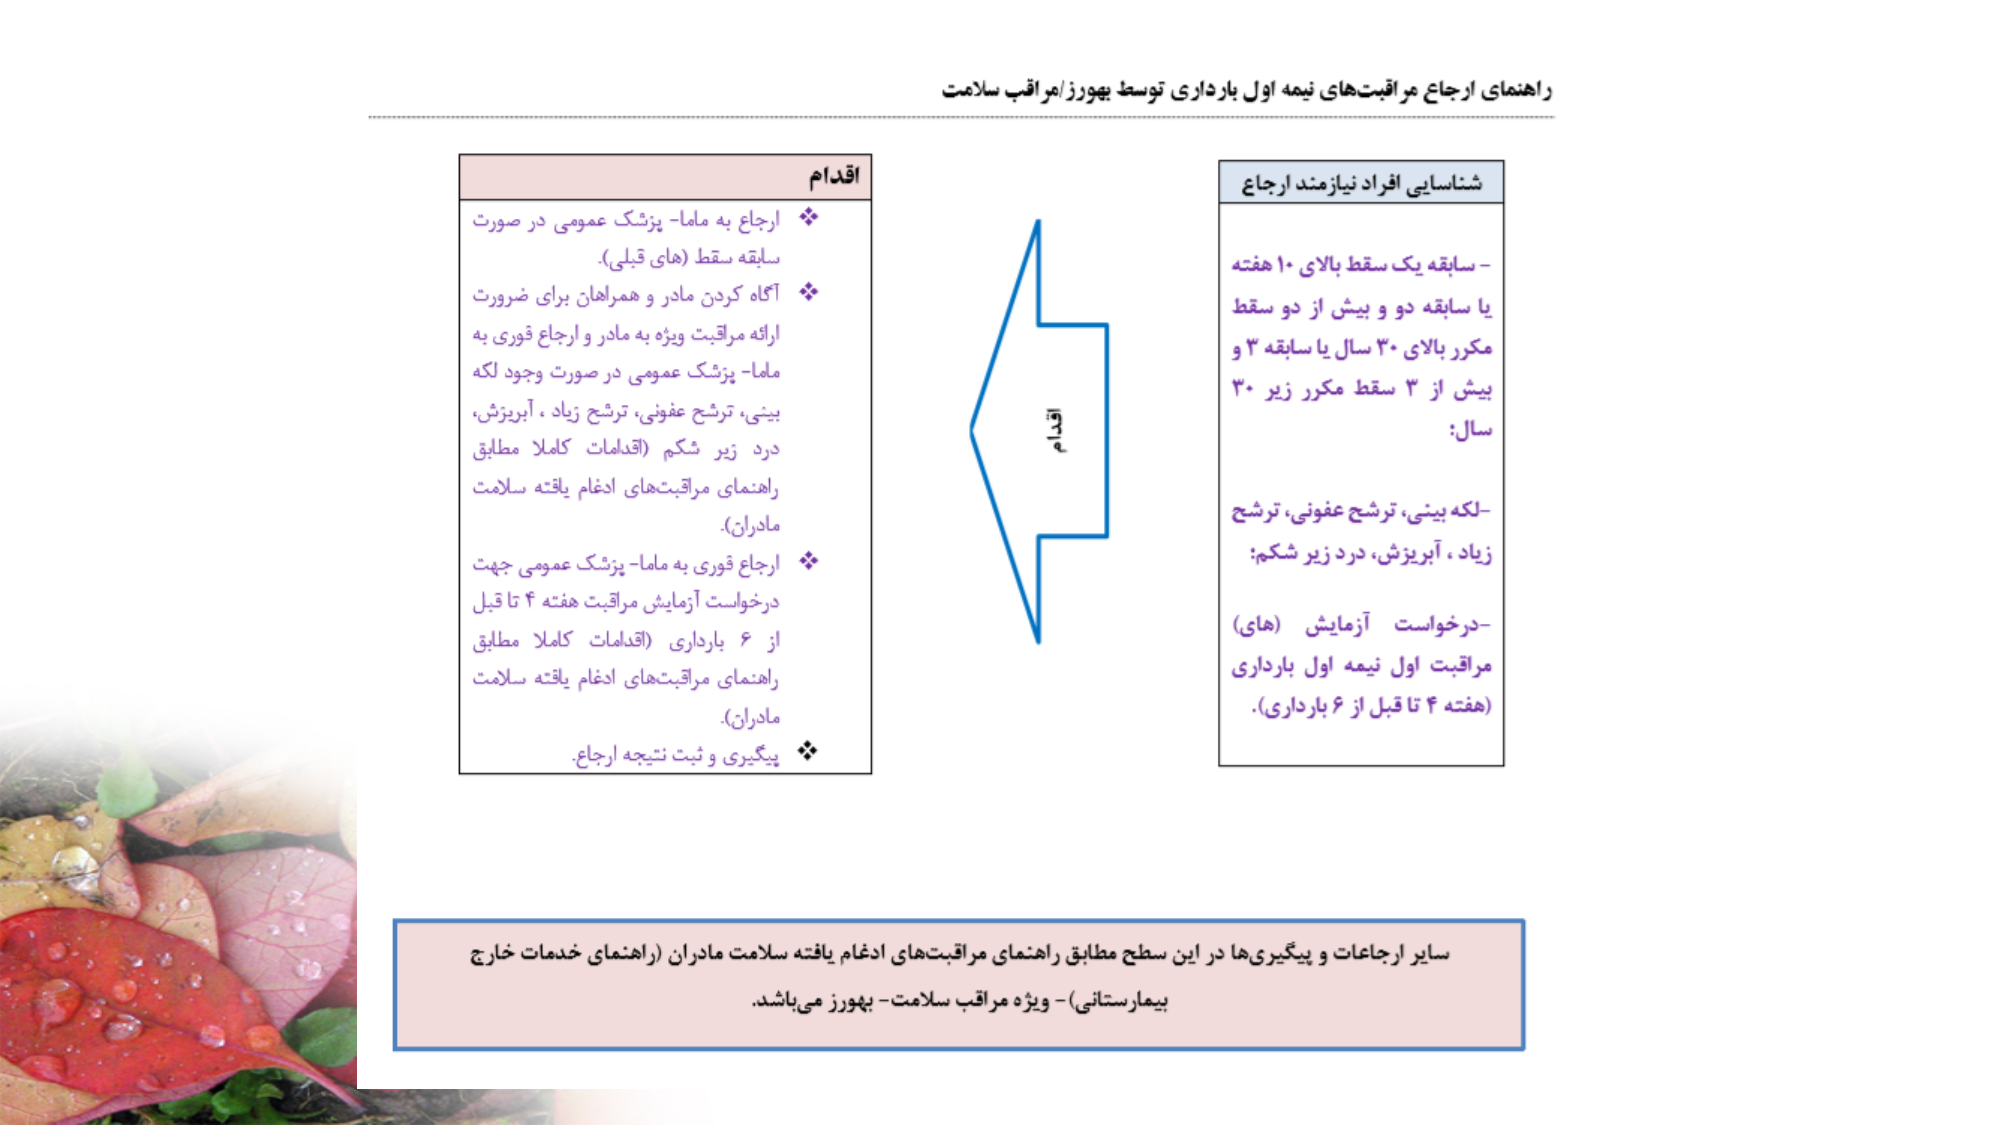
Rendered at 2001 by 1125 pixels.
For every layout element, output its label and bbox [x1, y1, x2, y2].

picture [0, 35, 1813, 1125]
